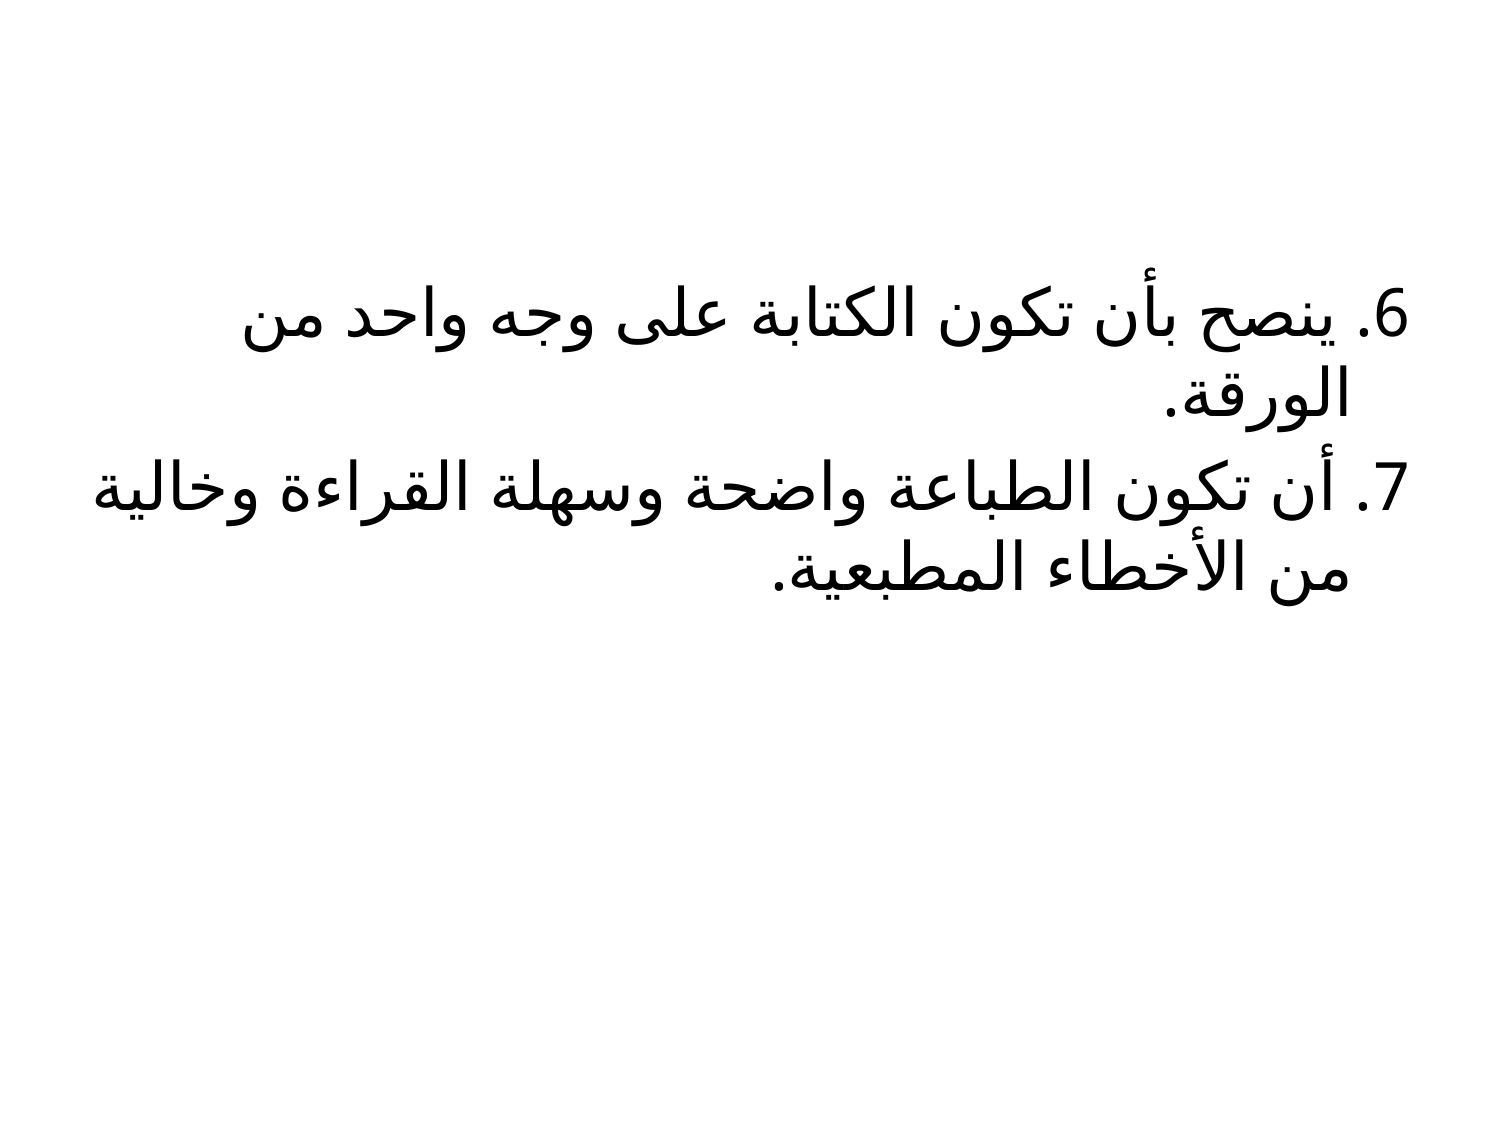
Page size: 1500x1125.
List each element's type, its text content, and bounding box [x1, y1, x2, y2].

list 6. ينصح بأن تكون الكتابة على وجه واحد من الورقة. 7. أن تكون الطباعة واضحة وسهلة القراءة وخالية من الأخطاء المطبعية. [75, 262, 1425, 1005]
